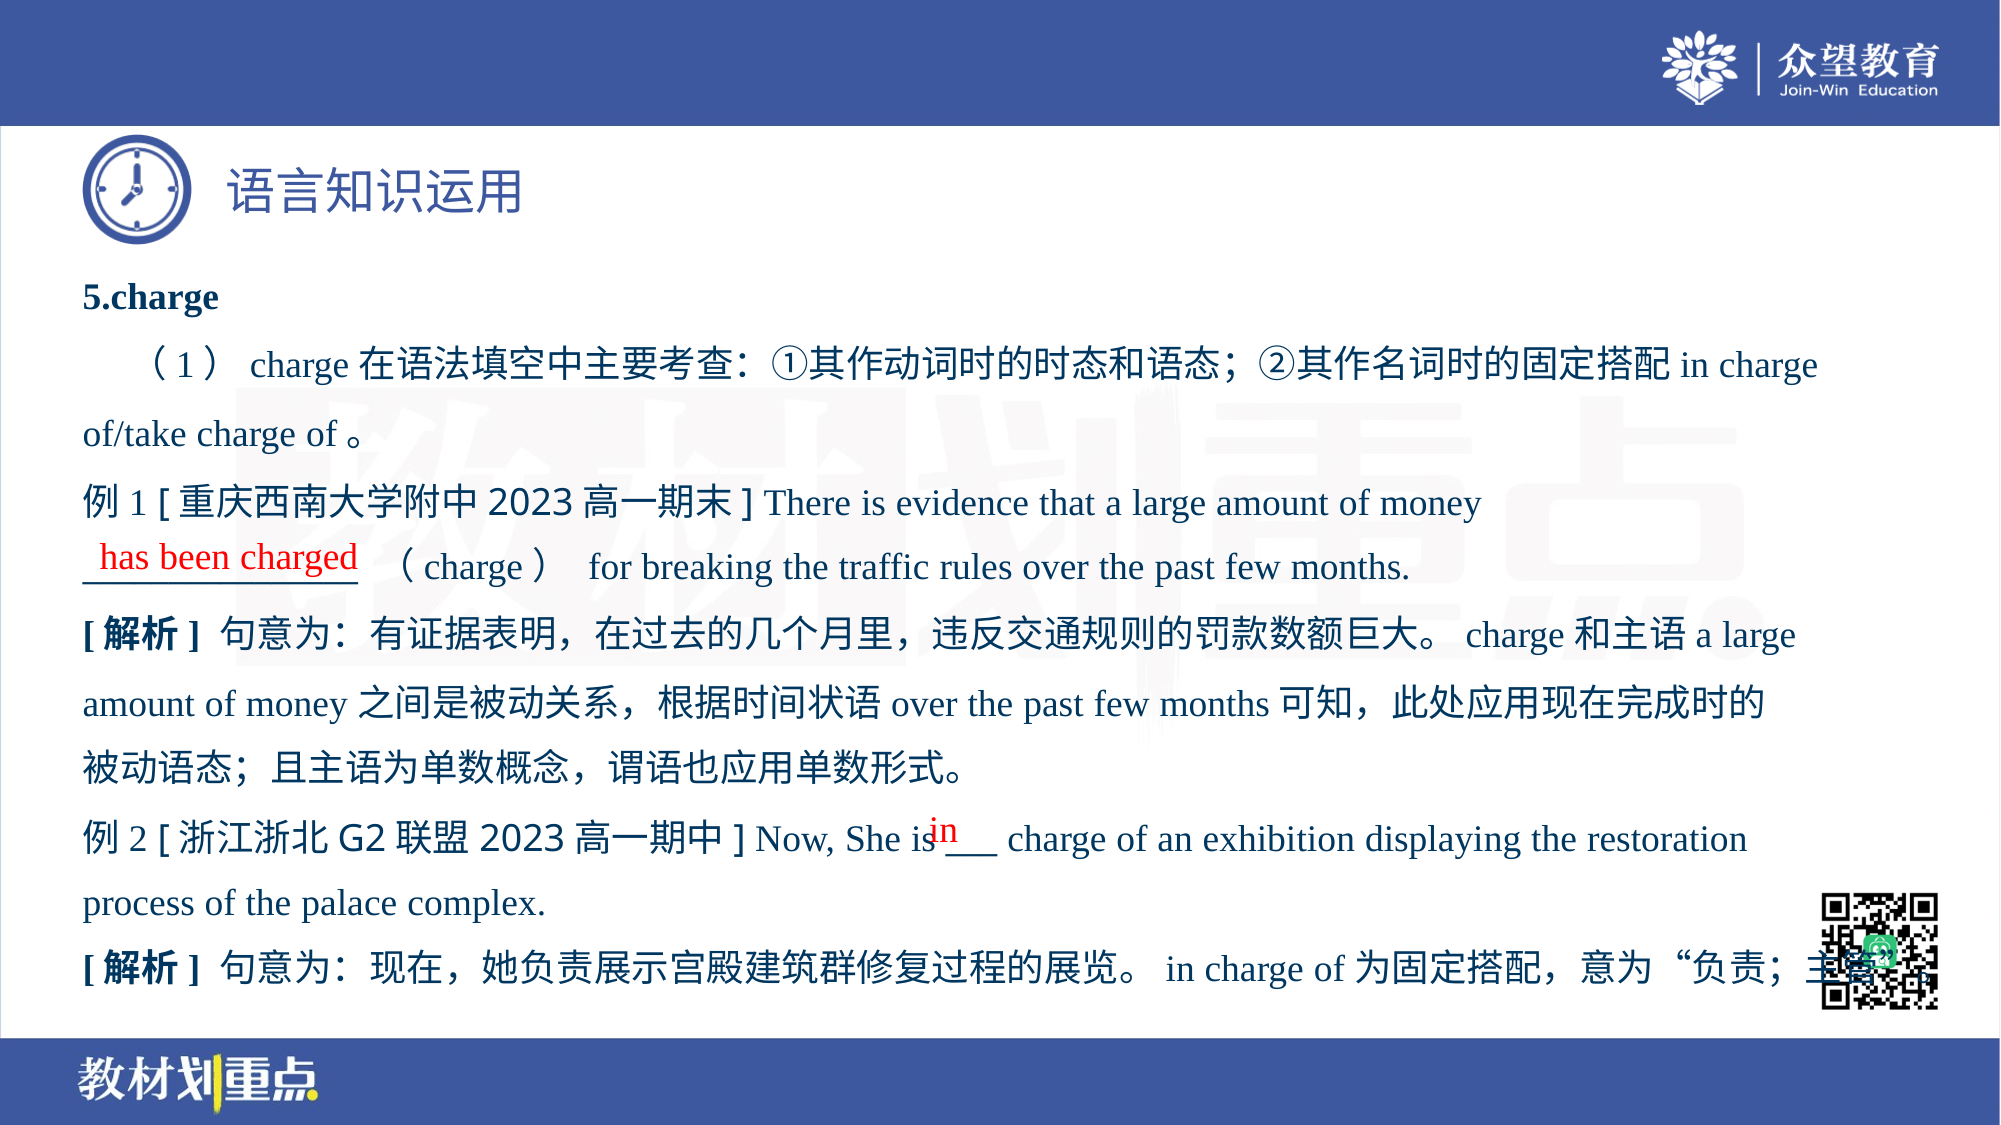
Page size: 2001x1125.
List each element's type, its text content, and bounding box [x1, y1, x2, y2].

text_box [解析] 句意为：现在，她负责展示宫殿建筑群修复过程的展览。in charge of为固定搭配，意为“负责；主管”。 [82, 924, 1817, 982]
text_box in [915, 785, 972, 844]
text_box 5.charge （1）charge在语法填空中主要考查：①其作动词时的时态和语态；②其作名词时的固定搭配in charge of/take charge of。 例1 [重庆西南大学附中2023高一期末] There is evidence that a large amount of money ________________ （charge） for breaking the traffic rules over the past few months. [82, 247, 1817, 581]
picture [0, 0, 2000, 1125]
text_box [解析] 句意为：有证据表明，在过去的几个月里，违反交通规则的罚款数额巨大。charge和主语a large amount of money之间是被动关系，根据时间状语over the past few months可知，此处应用现在完成时的 被动语态；且主语为单数概念，谓语也应用单数形式。 [82, 586, 1817, 783]
text_box 例2 [浙江浙北G2联盟2023高一期中] Now, She is ___ charge of an exhibition displaying the restoration process of the palace complex. [82, 789, 1817, 917]
text_box has been charged [77, 512, 381, 571]
